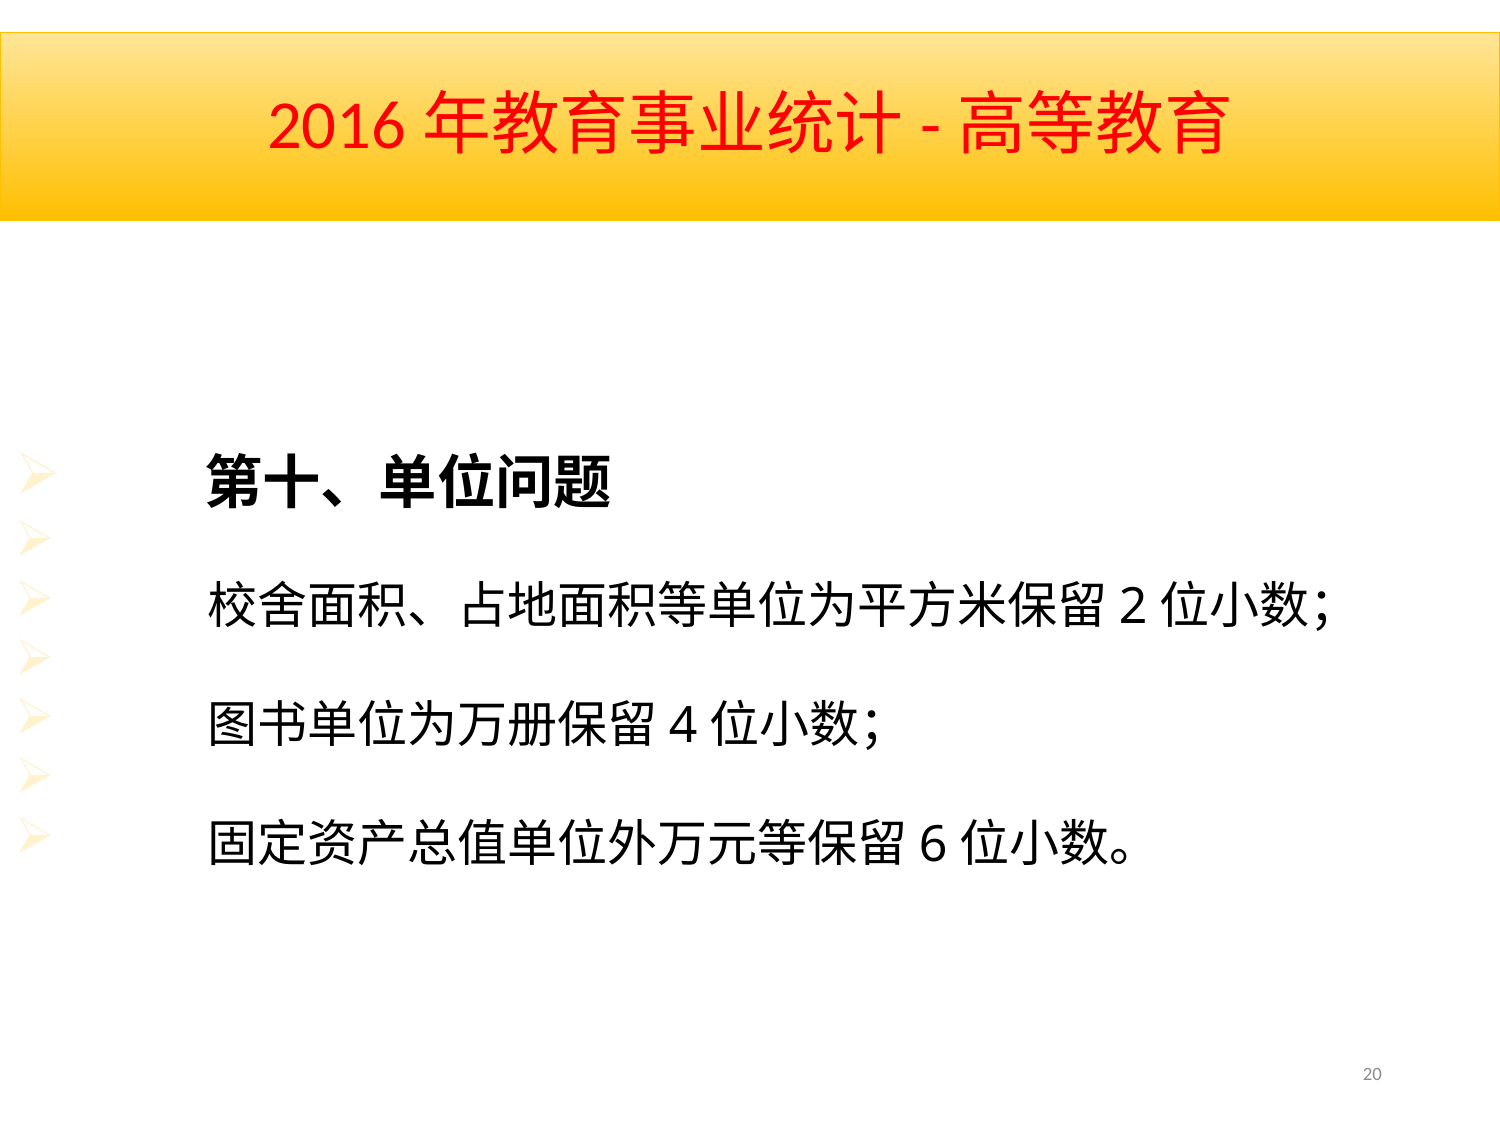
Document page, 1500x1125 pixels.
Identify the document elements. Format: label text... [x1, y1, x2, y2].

title 2016年教育事业统计-高等教育 [0, 32, 1500, 221]
text_box 第十、单位问题 校舍面积、占地面积等单位为平方米保留2位小数； 图书单位为万册保留4位小数； 固定资产总值单位外万元等保留6位小数。 [0, 448, 1500, 984]
slide_number 20 [1059, 1042, 1397, 1103]
